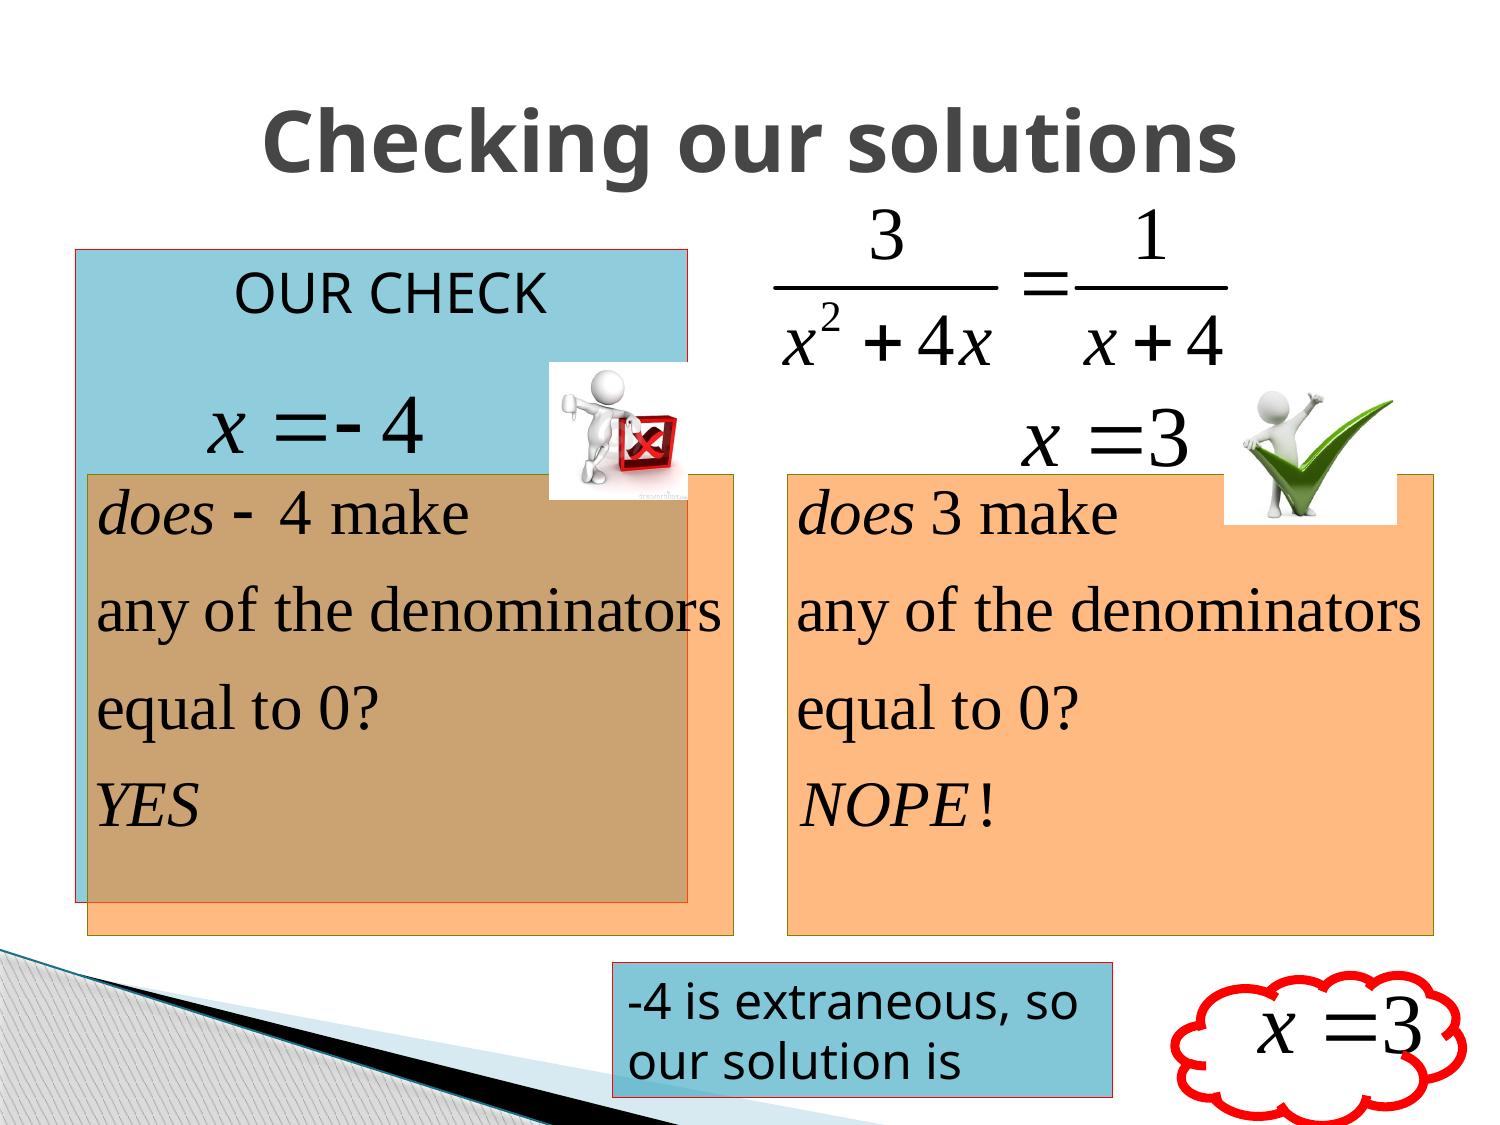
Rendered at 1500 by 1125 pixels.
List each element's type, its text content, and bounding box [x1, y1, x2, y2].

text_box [1004, 394, 1201, 474]
text_box [1170, 984, 1428, 1125]
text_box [1240, 974, 1463, 1076]
title Checking our solutions [75, 45, 1425, 233]
text_box [1334, 970, 1367, 974]
list OUR CHECK [75, 249, 688, 903]
text_box [1381, 970, 1416, 974]
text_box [190, 374, 463, 476]
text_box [87, 474, 734, 936]
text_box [762, 187, 1244, 382]
picture [1224, 387, 1397, 526]
text_box -4 is extraneous, so our solution is [612, 962, 1113, 1098]
picture [549, 362, 688, 501]
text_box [787, 474, 1434, 936]
